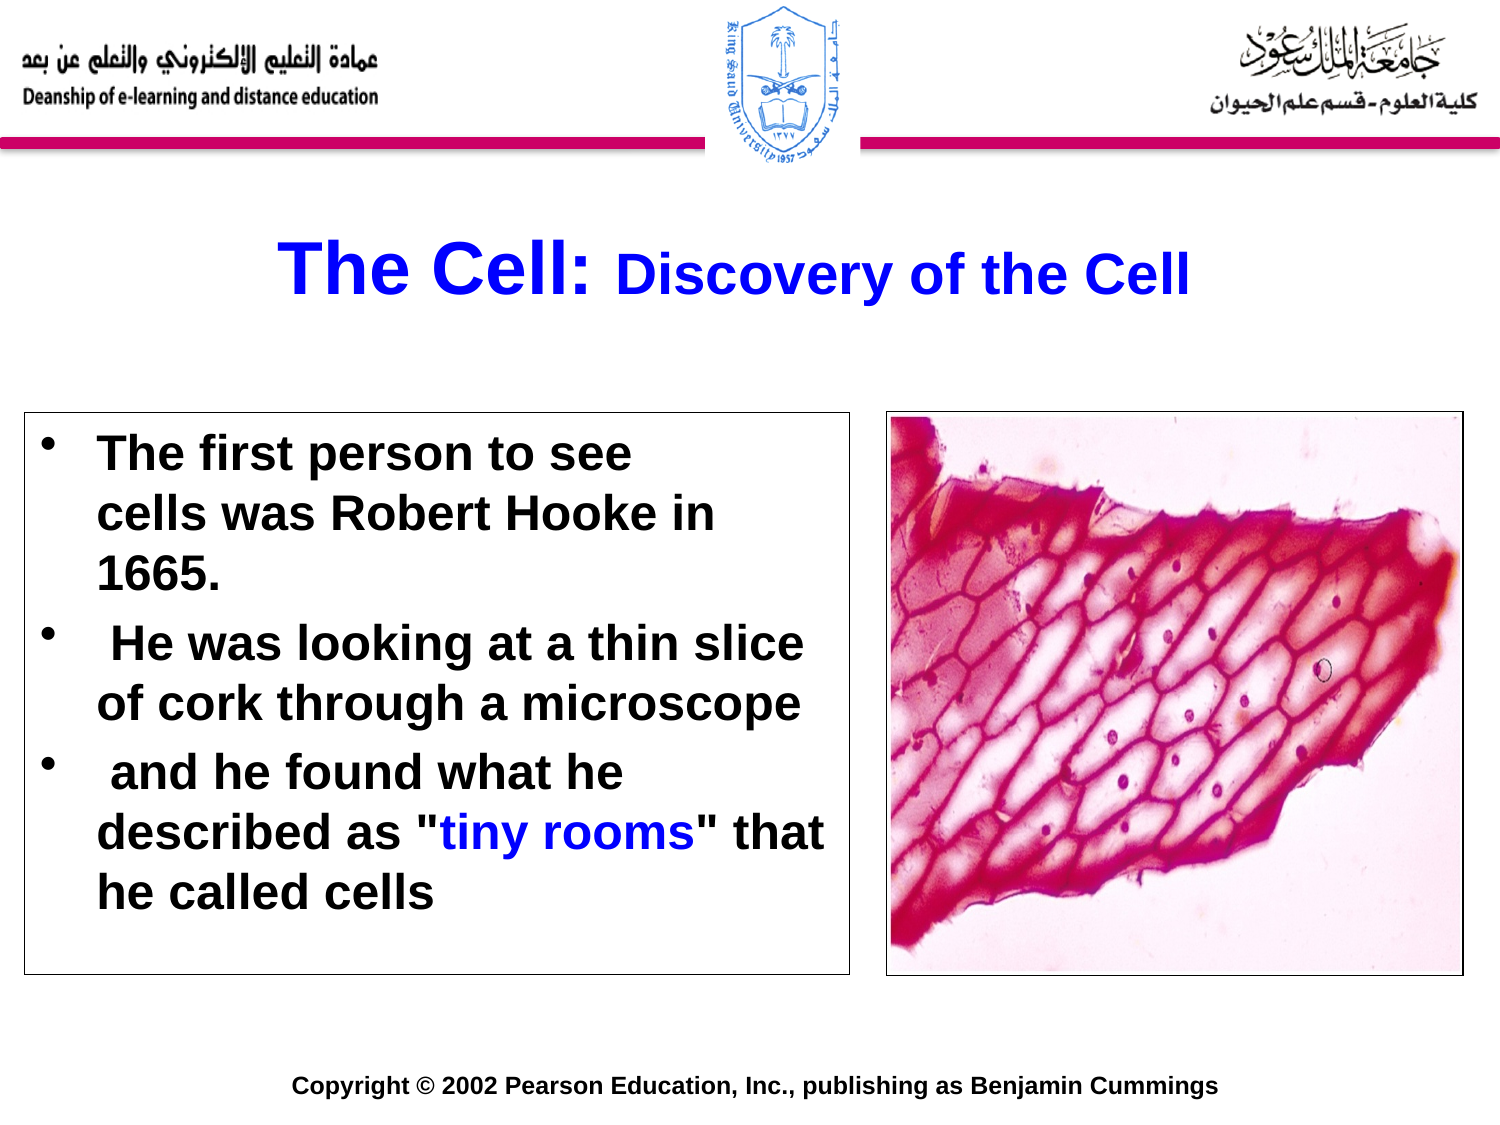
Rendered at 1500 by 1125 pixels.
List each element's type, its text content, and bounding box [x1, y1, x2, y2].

picture [887, 412, 1463, 976]
title The Cell: Discovery of the Cell [207, 200, 1263, 330]
list The first person to see cells was Robert Hooke in 1665. He was looking at a thin slice of cork through a microscope and he found what he described as "tiny rooms" that he called cells [24, 412, 850, 975]
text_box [0, 0, 1500, 168]
text_box Copyright © 2002 Pearson Education, Inc., publishing as Benjamin Cummings [49, 1062, 1463, 1125]
